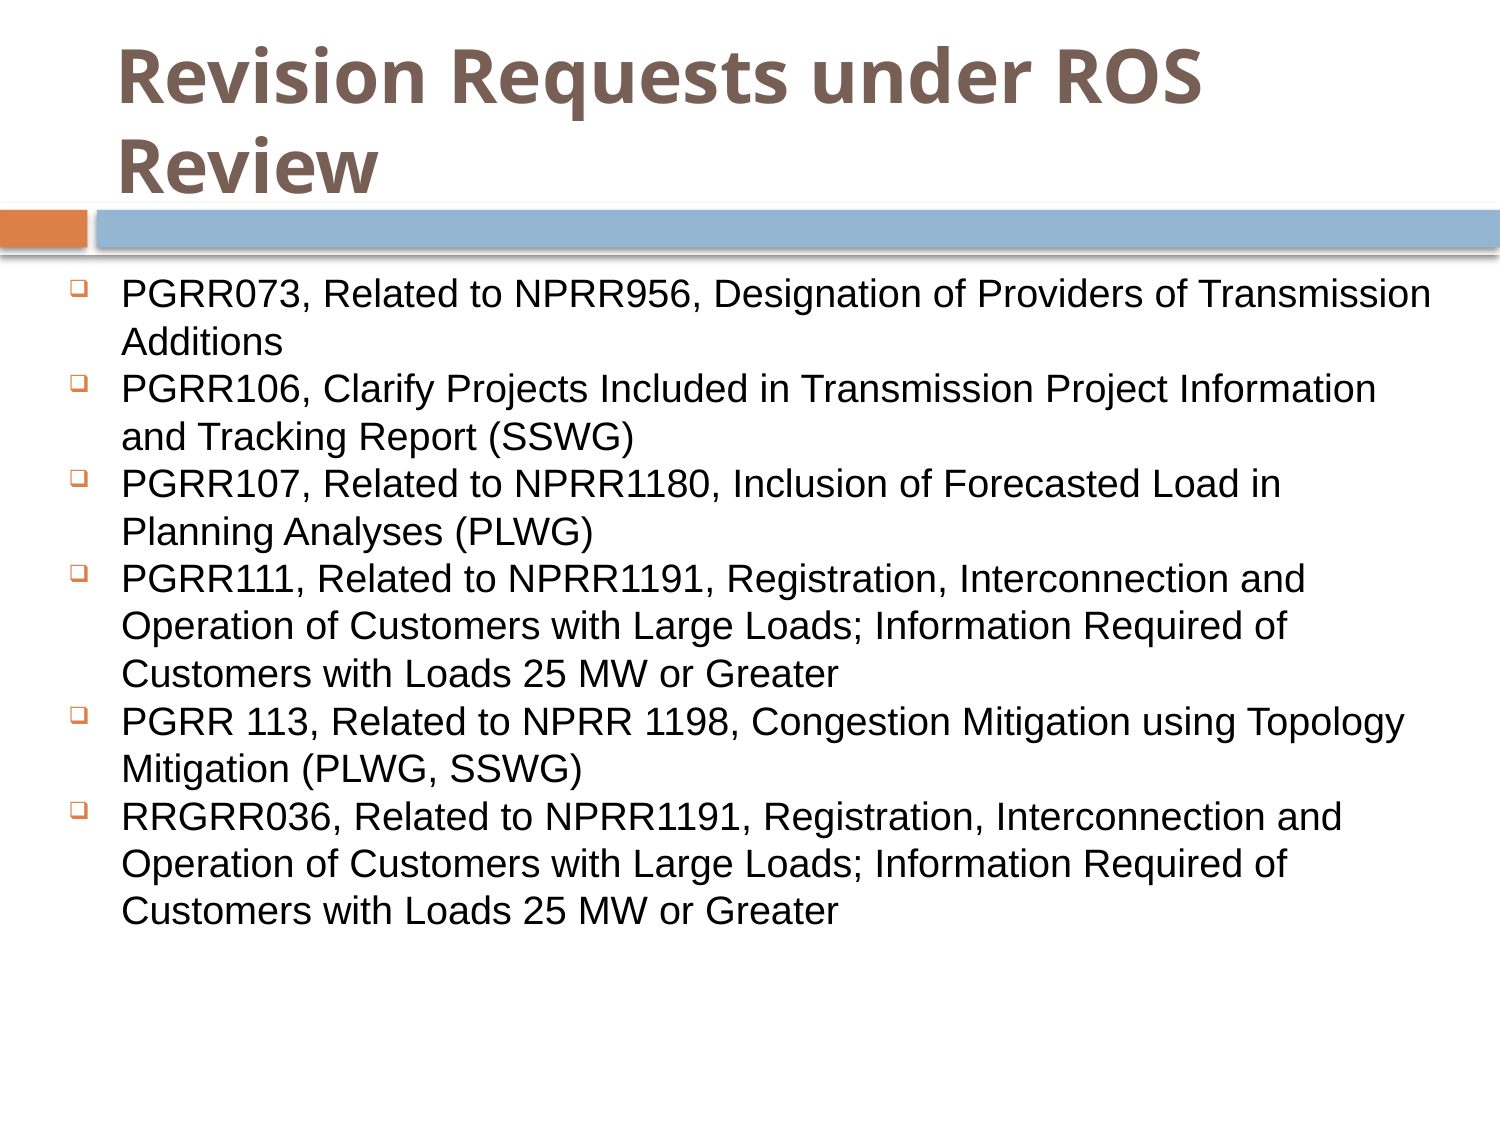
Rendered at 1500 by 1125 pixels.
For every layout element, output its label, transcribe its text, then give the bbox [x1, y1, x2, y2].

list PGRR073, Related to NPRR956, Designation of Providers of Transmission Additions PGRR106, Clarify Projects Included in Transmission Project Information and Tracking Report (SSWG) PGRR107, Related to NPRR1180, Inclusion of Forecasted Load in Planning Analyses (PLWG) PGRR111, Related to NPRR1191, Registration, Interconnection and Operation of Customers with Large Loads; Information Required of Customers with Loads 25 MW or Greater PGRR 113, Related to NPRR 1198, Congestion Mitigation using Topology Mitigation (PLWG, SSWG) RRGRR036, Related to NPRR1191, Registration, Interconnection and Operation of Customers with Large Loads; Information Required of Customers with Loads 25 MW or Greater [53, 260, 1457, 999]
title Revision Requests under ROS Review [100, 37, 1439, 201]
